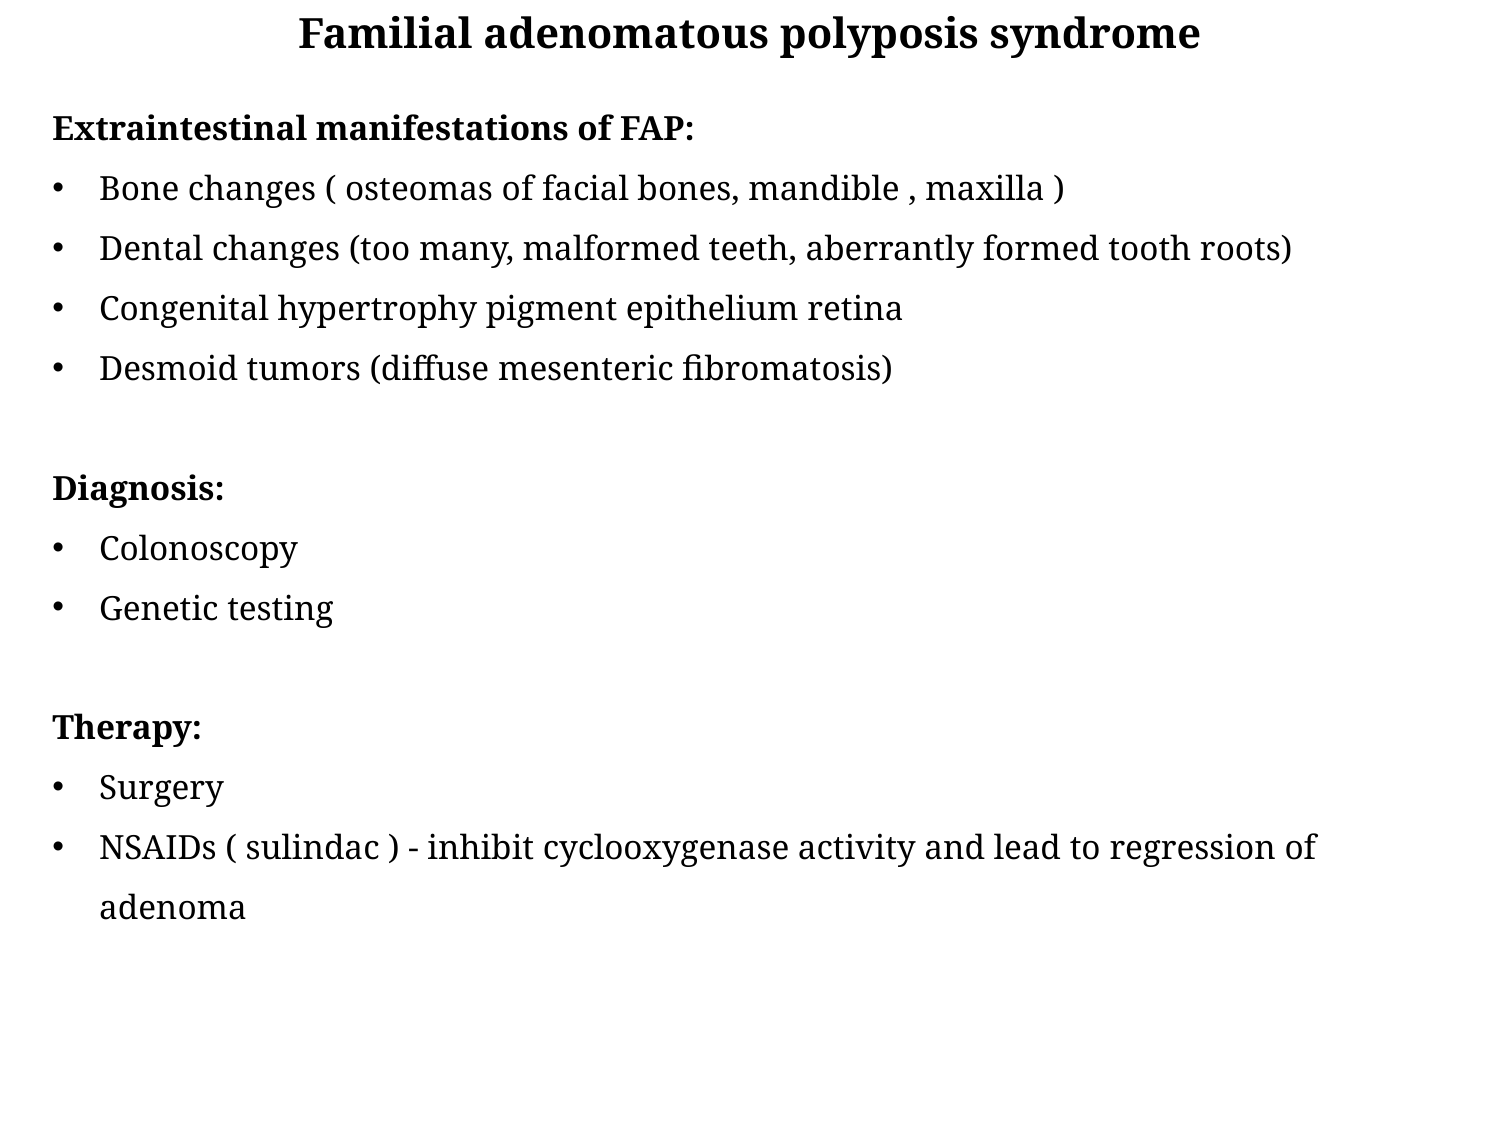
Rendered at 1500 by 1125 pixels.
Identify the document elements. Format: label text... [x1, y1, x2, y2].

text_box Familial adenomatous polyposis syndrome [0, 0, 1500, 63]
text_box Extraintestinal manifestations of FAP: Bone changes ( osteomas of facial bones, mandible , maxilla ) Dental changes (too many, malformed teeth, aberrantly formed tooth roots) Congenital hypertrophy pigment epithelium retina Desmoid tumors (diffuse mesenteric fibromatosis) Diagnosis: Colonoscopy Genetic testing Therapy: Surgery NSAIDs ( sulindac ) - inhibit cyclooxygenase activity and lead to regression of adenoma [37, 80, 1475, 994]
